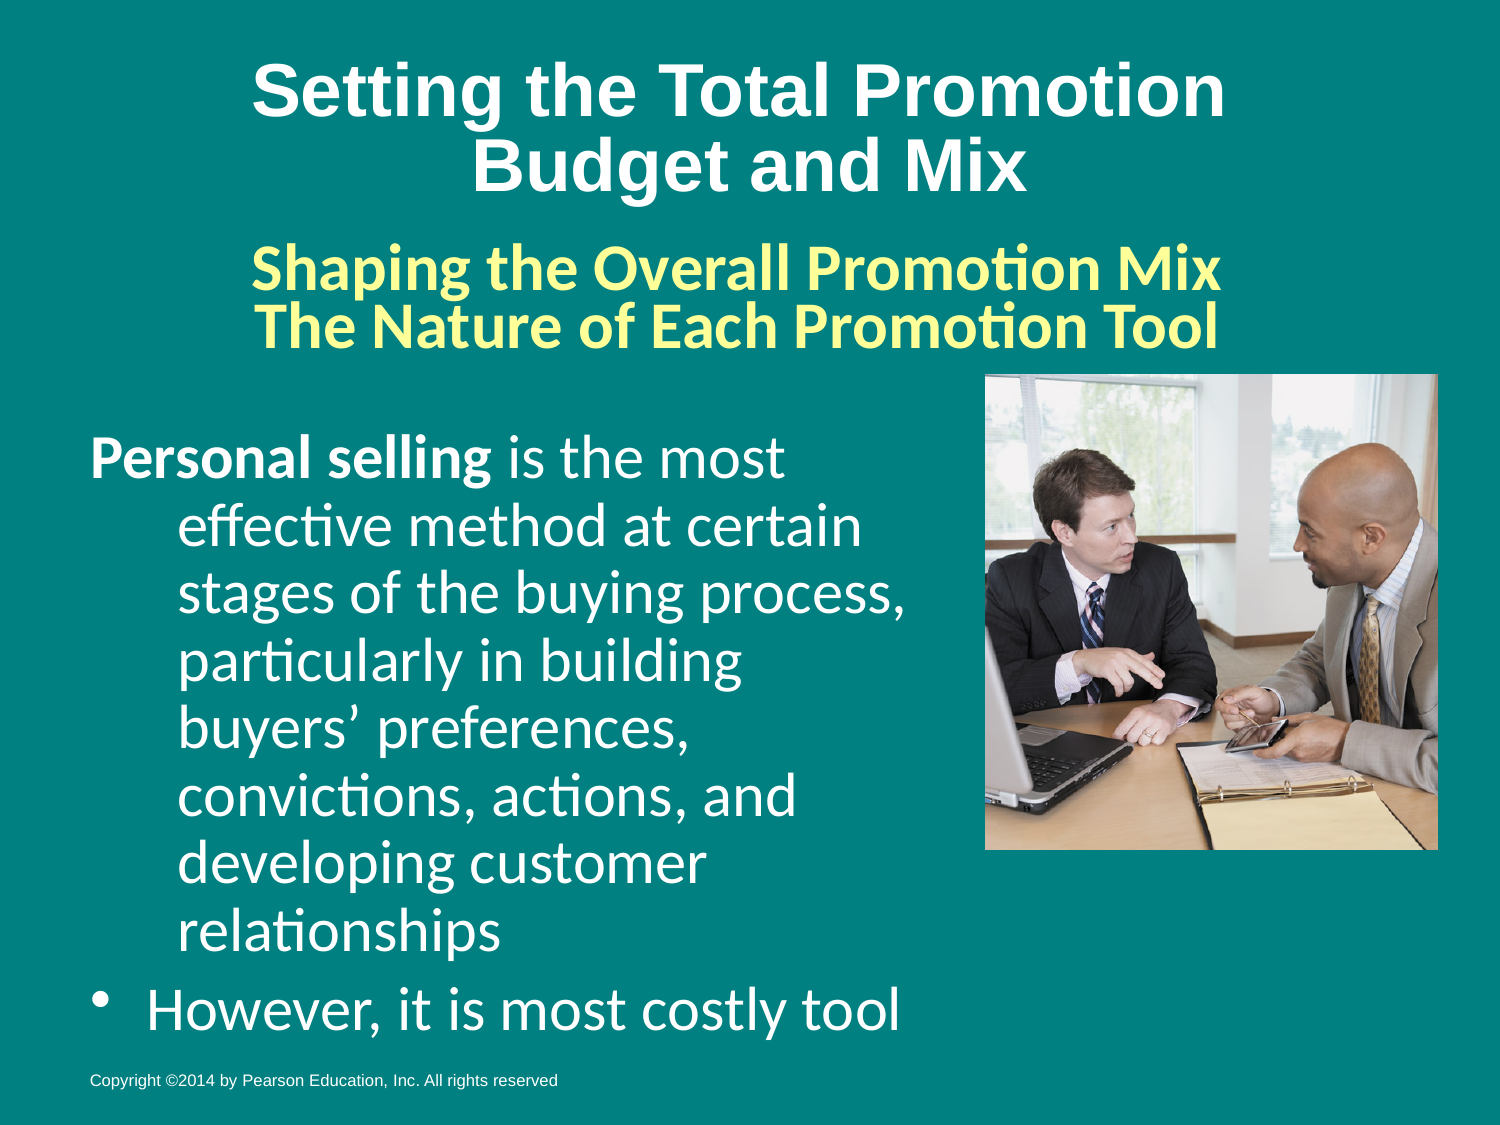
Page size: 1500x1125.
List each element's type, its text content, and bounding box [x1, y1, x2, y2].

picture [984, 374, 1438, 851]
list Personal selling is the most effective method at certain stages of the buying process, particularly in building buyers’ preferences, convictions, actions, and developing customer relationships However, it is most costly tool [74, 324, 938, 1001]
list Shaping the Overall Promotion Mix The Nature of Each Promotion Tool [149, 237, 1326, 301]
title Setting the Total Promotion Budget and Mix [112, 37, 1388, 226]
text_box Copyright ©2014 by Pearson Education, Inc. All rights reserved [74, 1062, 825, 1098]
